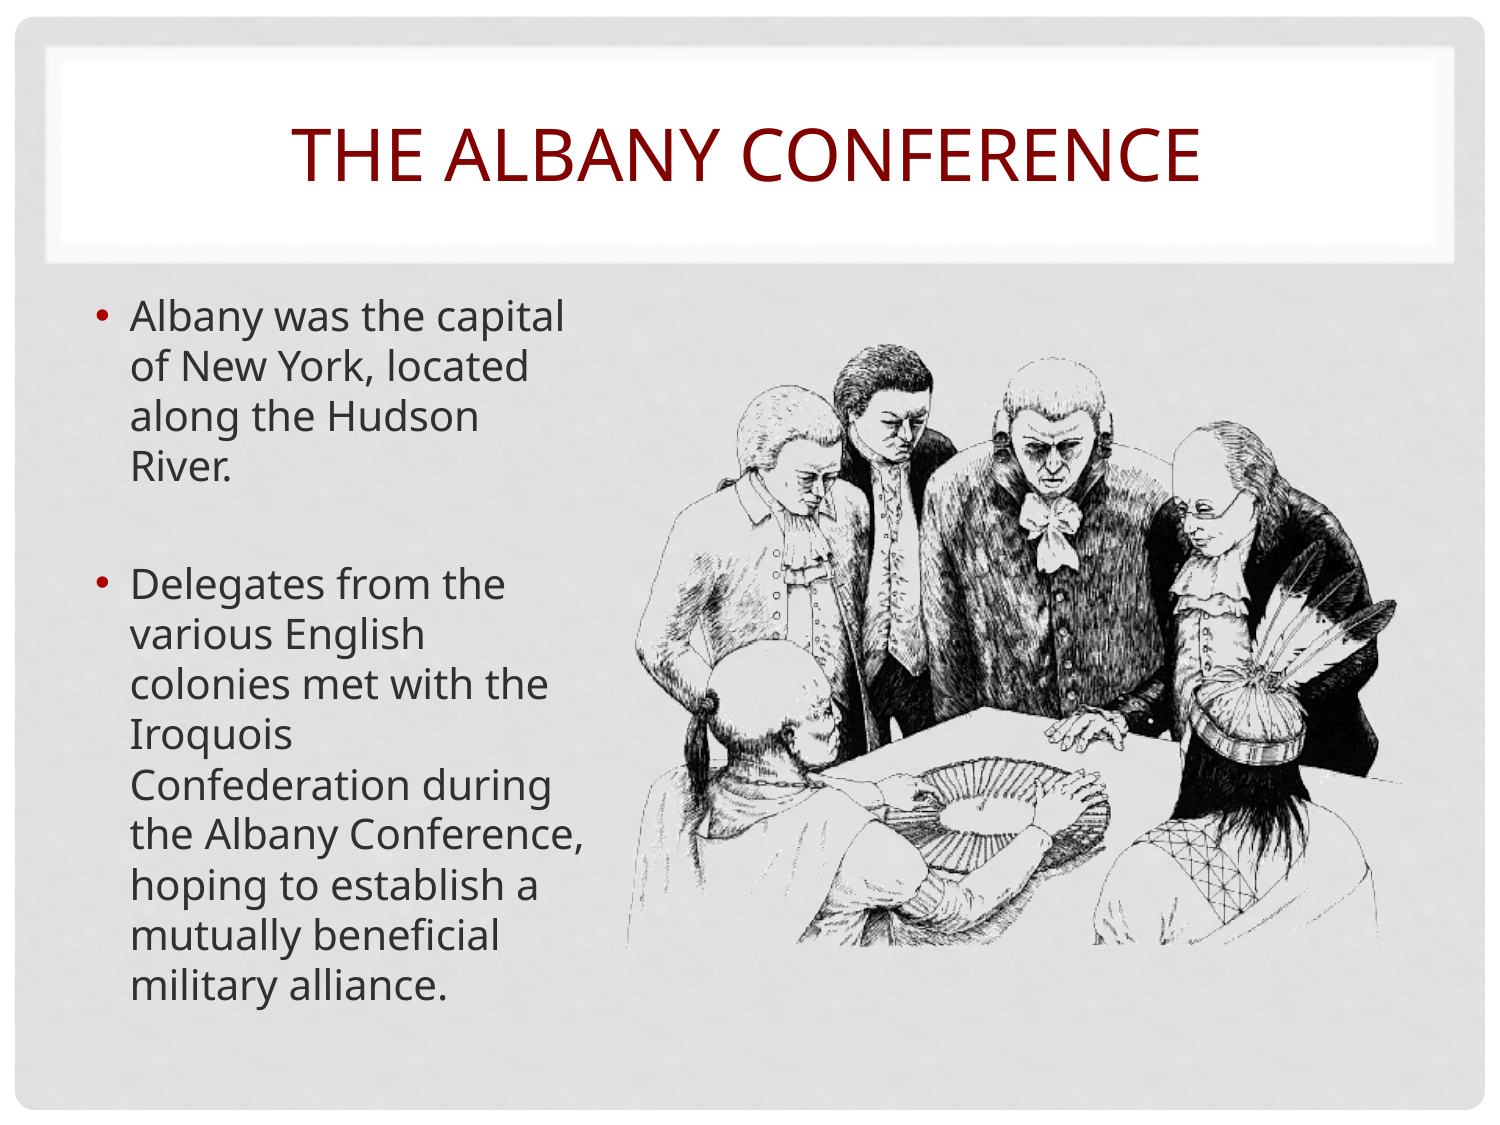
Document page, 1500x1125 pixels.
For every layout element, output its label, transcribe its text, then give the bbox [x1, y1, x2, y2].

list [618, 332, 1407, 955]
list Albany was the capital of New York, located along the Hudson River. Delegates from the various English colonies met with the Iroquois Confederation during the Albany Conference, hoping to establish a mutually beneficial military alliance. [62, 281, 600, 1063]
title The Albany conference [69, 66, 1425, 238]
